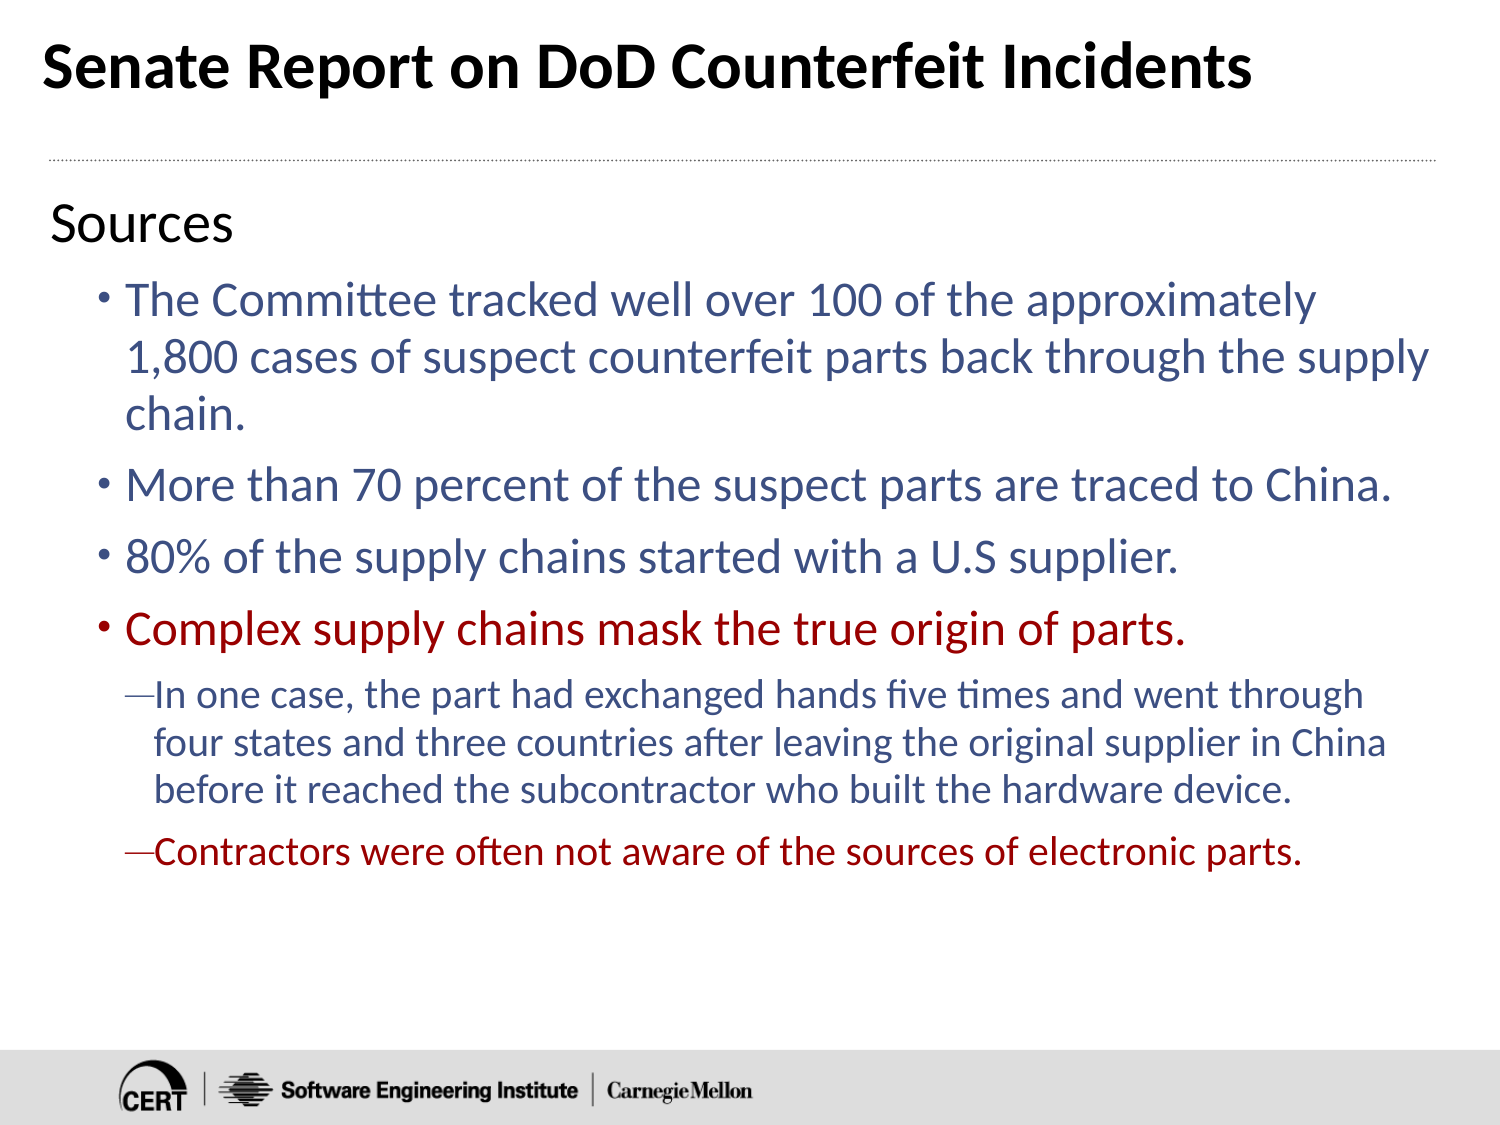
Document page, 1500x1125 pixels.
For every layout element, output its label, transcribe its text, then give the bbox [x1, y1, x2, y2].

picture [102, 1056, 765, 1117]
title Senate Report on DoD Counterfeit Incidents [42, 37, 1434, 155]
list Sources The Committee tracked well over 100 of the approximately 1,800 cases of suspect counterfeit parts back through the supply chain. More than 70 percent of the suspect parts are traced to China. 80% of the supply chains started with a U.S supplier. Complex supply chains mask the true origin of parts. In one case, the part had exchanged hands five times and went through four states and three countries after leaving the original supplier in China before it reached the subcontractor who built the hardware device. Contractors were often not aware of the sources of electronic parts. [49, 187, 1438, 1001]
